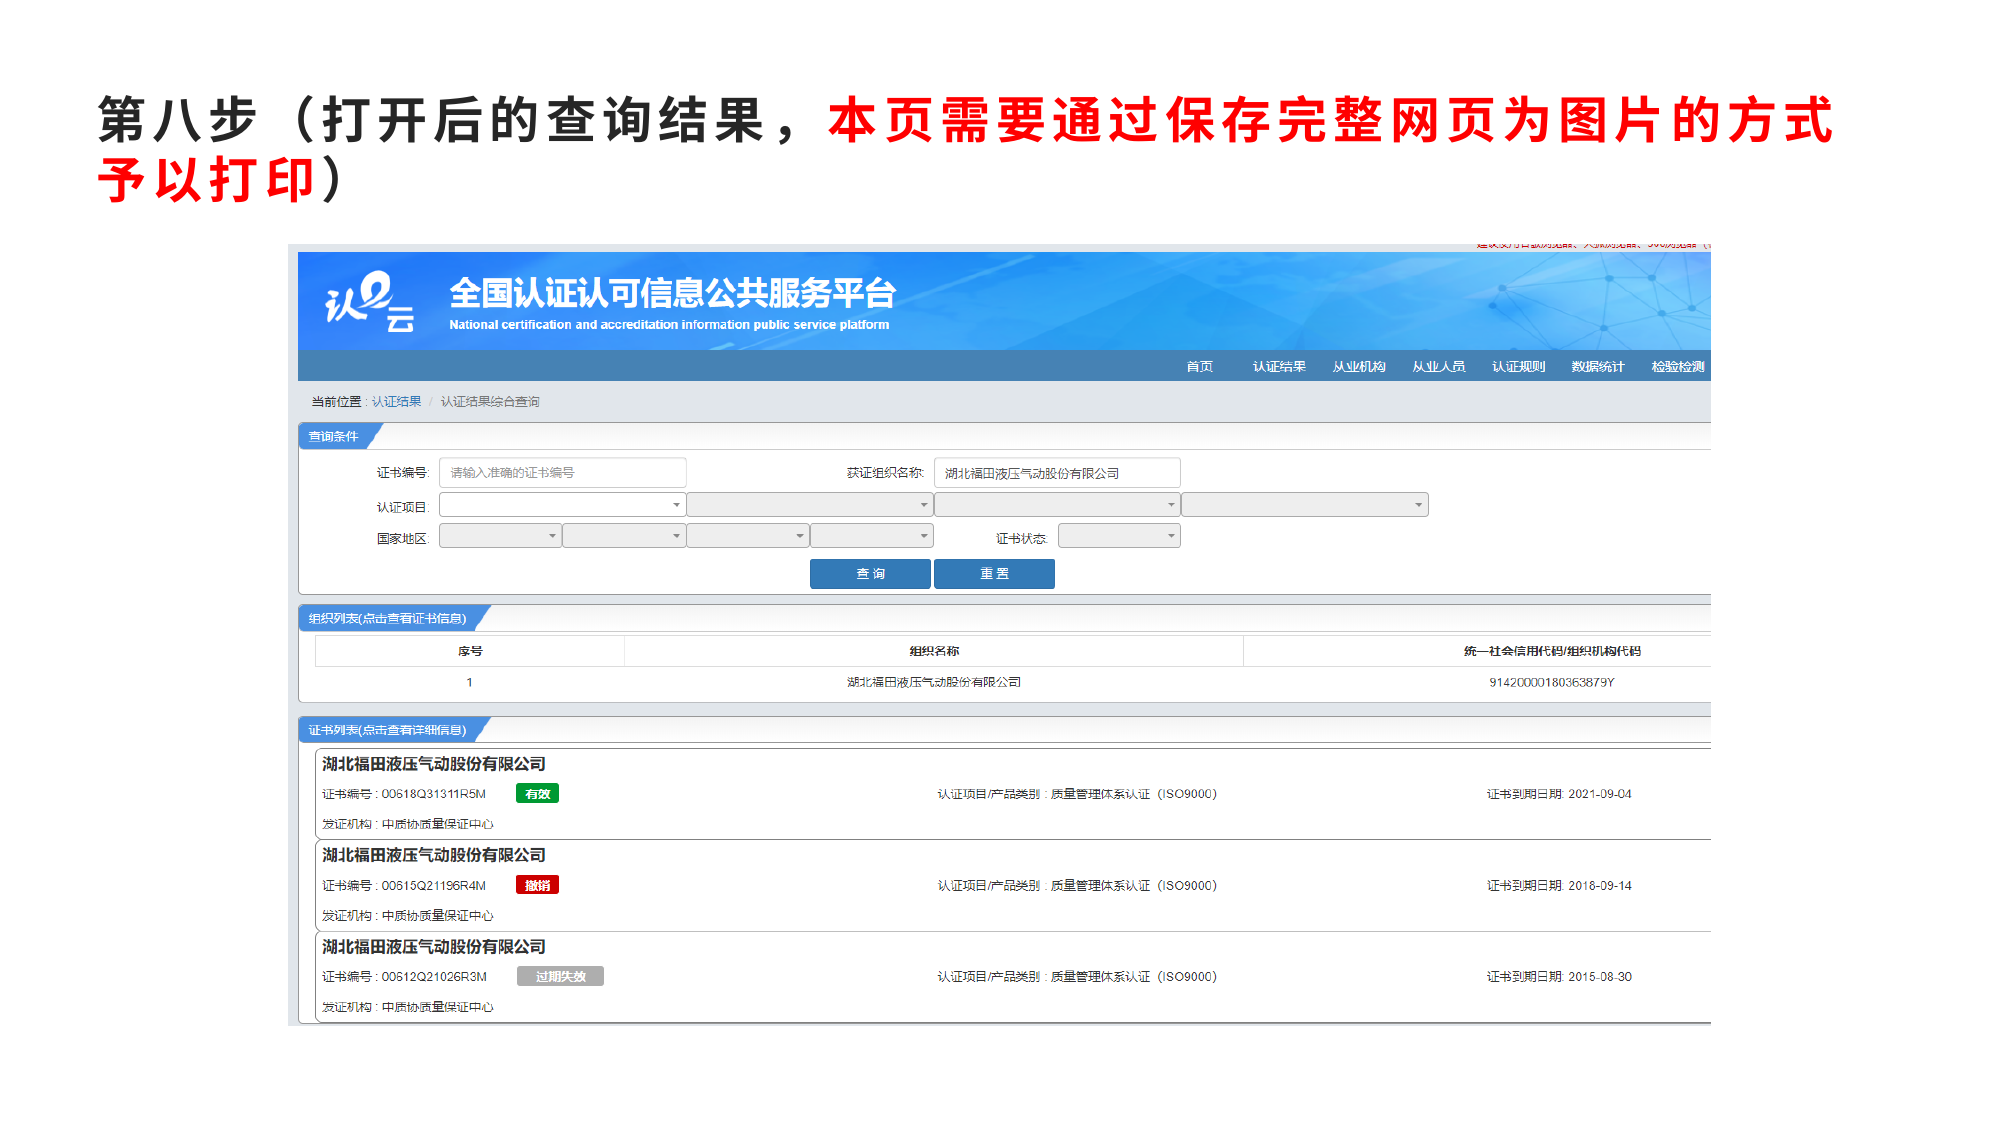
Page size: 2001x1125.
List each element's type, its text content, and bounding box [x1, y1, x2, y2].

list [288, 244, 1711, 1026]
title 第八步（打开后的查询结果，本页需要通过保存完整网页为图片的方式予以打印） [81, 90, 1882, 207]
